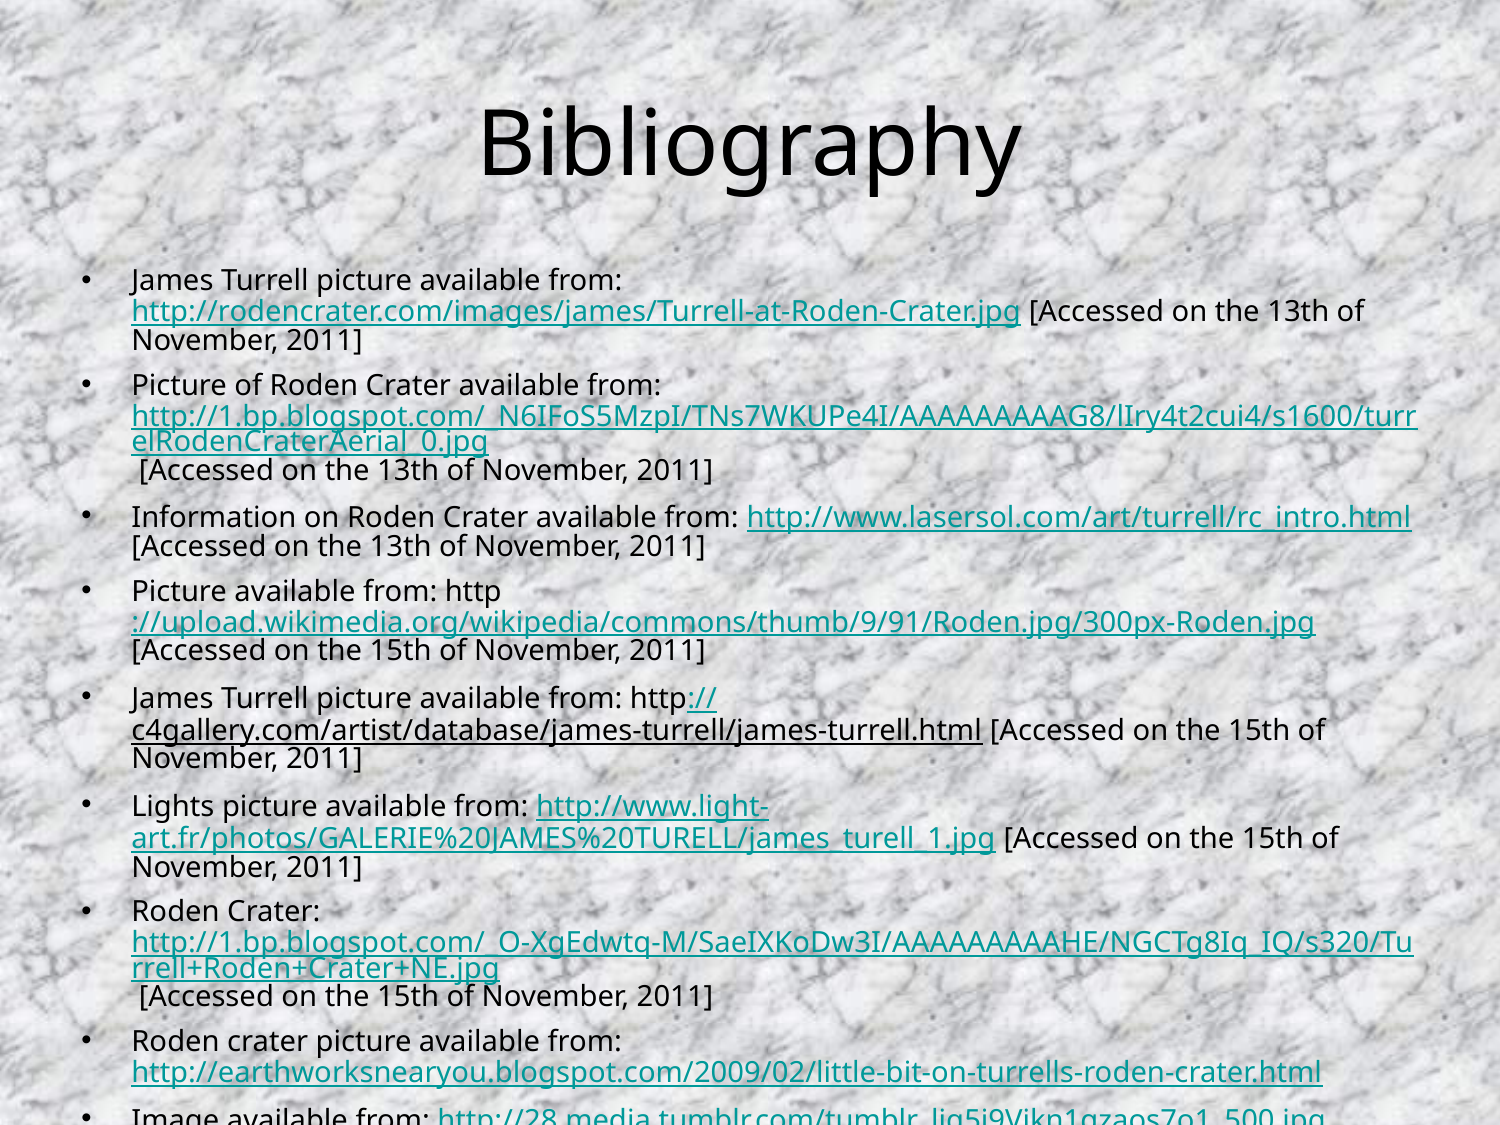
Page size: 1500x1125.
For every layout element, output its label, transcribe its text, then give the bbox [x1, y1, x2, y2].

list James Turrell picture available from: http://rodencrater.com/images/james/Turrell-at-Roden-Crater.jpg [Accessed on the 13th of November, 2011] Picture of Roden Crater available from: http://1.bp.blogspot.com/_N6IFoS5MzpI/TNs7WKUPe4I/AAAAAAAAAG8/lIry4t2cui4/s1600/turrelRodenCraterAerial_0.jpg [Accessed on the 13th of November, 2011] Information on Roden Crater available from: http://www.lasersol.com/art/turrell/rc_intro.html [Accessed on the 13th of November, 2011] Picture available from: http://upload.wikimedia.org/wikipedia/commons/thumb/9/91/Roden.jpg/300px-Roden.jpg [Accessed on the 15th of November, 2011] James Turrell picture available from: http://c4gallery.com/artist/database/james-turrell/james-turrell.html [Accessed on the 15th of November, 2011] Lights picture available from: http://www.light- art.fr/photos/GALERIE%20JAMES%20TURELL/james_turell_1.jpg [Accessed on the 15th of November, 2011] Roden Crater: http://1.bp.blogspot.com/_O-XgEdwtq-M/SaeIXKoDw3I/AAAAAAAAAHE/NGCTg8Iq_IQ/s320/Turrell+Roden+Crater+NE.jpg [Accessed on the 15th of November, 2011] Roden crater picture available from: http://earthworksnearyou.blogspot.com/2009/02/little-bit-on-turrells-roden-crater.html Image available from: http://28.media.tumblr.com/tumblr_liq5j9Vjkn1qzaos7o1_500.jpg [Accessed on the 15th of November, 2011] [74, 261, 1426, 1006]
picture [0, 0, 1500, 1125]
title Bibliography [74, 44, 1426, 234]
